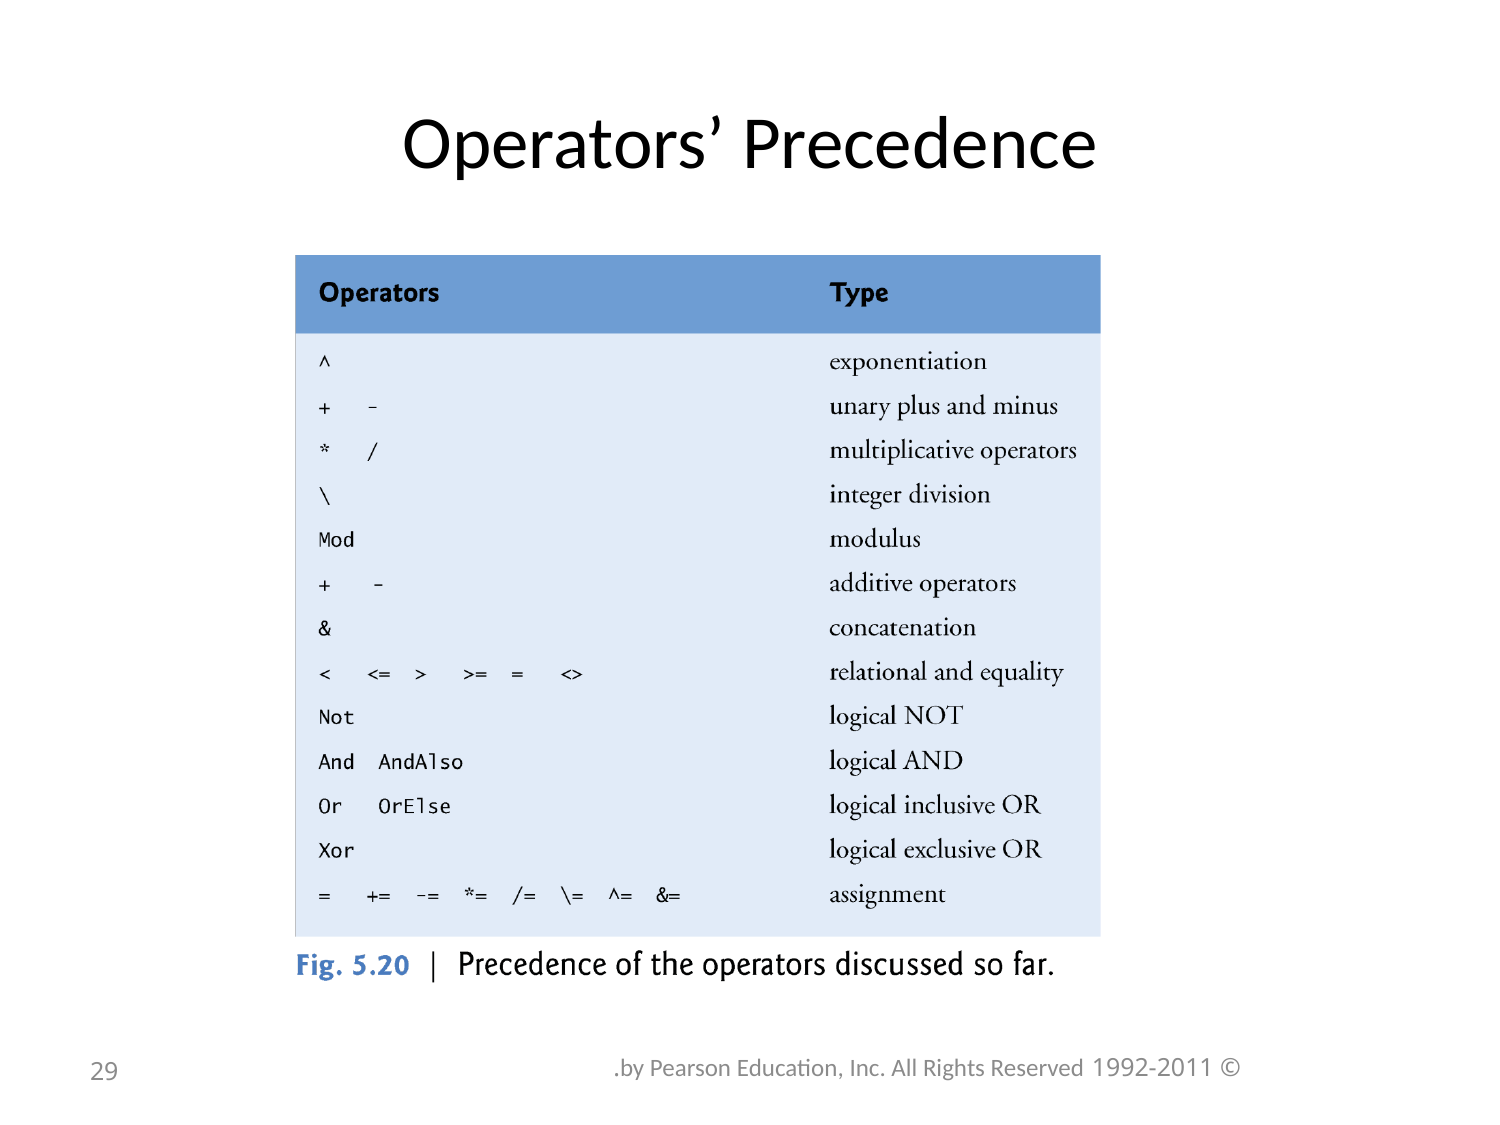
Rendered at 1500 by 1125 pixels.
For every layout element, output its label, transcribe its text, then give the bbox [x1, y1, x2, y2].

picture [288, 255, 1117, 1000]
title Operators’ Precedence [75, 45, 1425, 233]
slide_number 29 [75, 1042, 425, 1103]
footer © 1992-2011 by Pearson Education, Inc. All Rights Reserved. [431, 1046, 1424, 1087]
